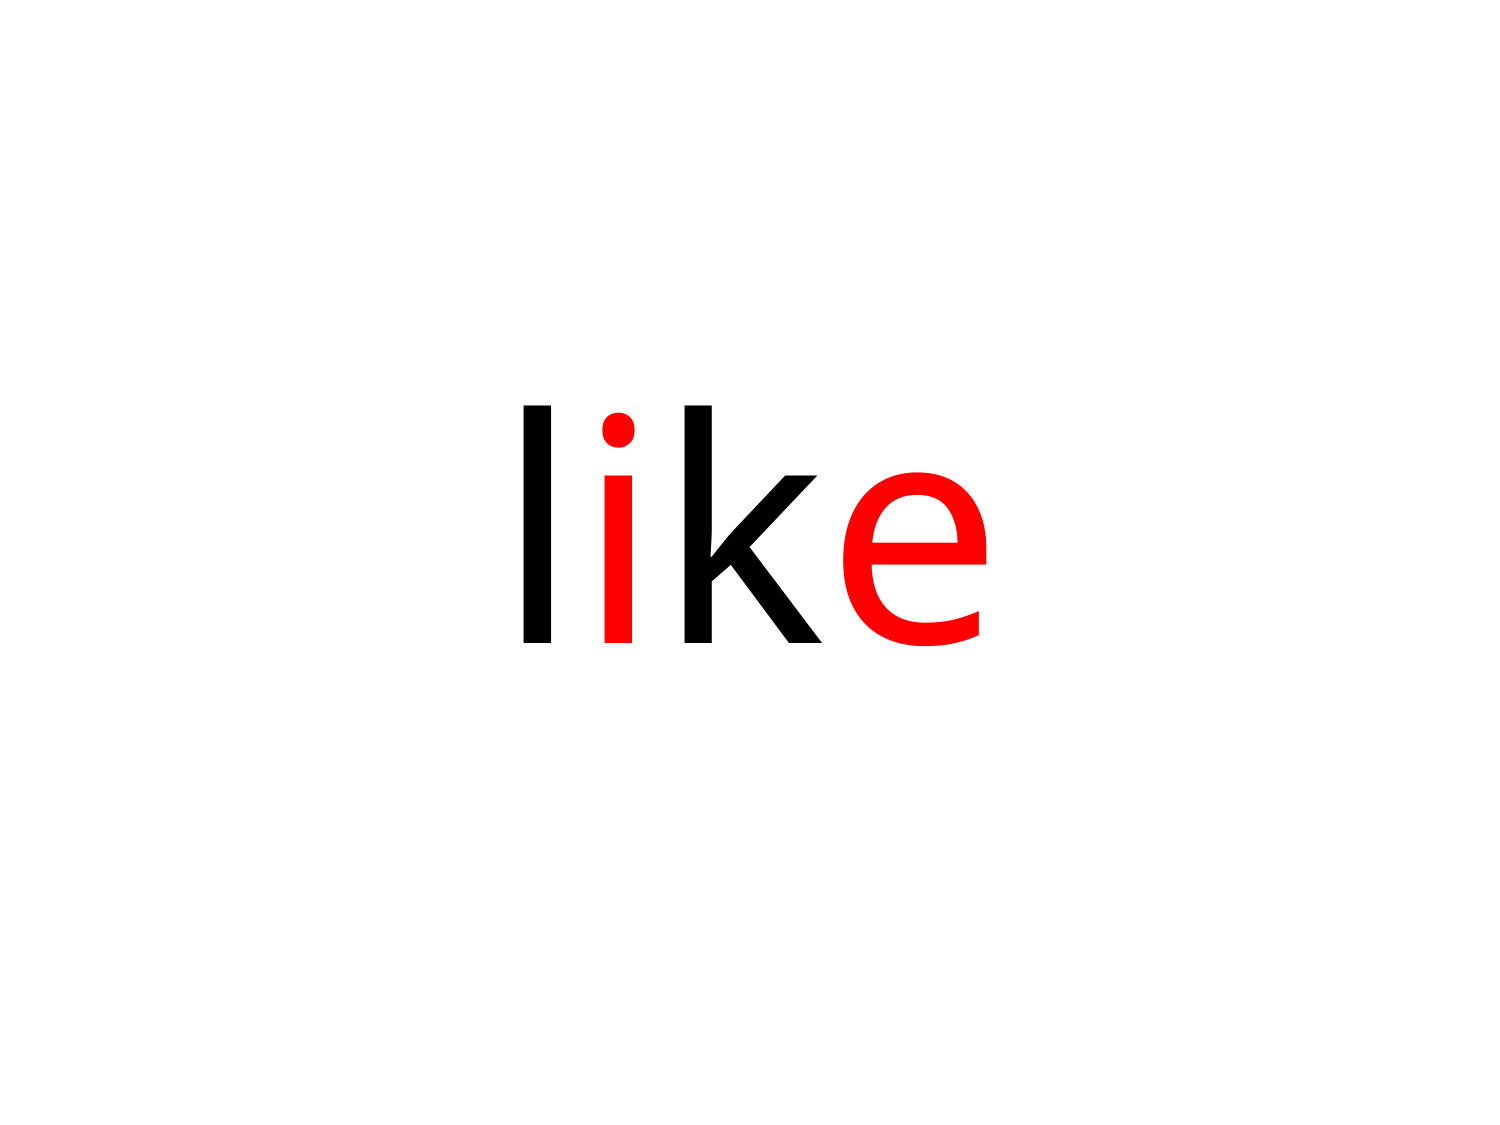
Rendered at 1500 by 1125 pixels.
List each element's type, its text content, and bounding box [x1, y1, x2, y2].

title like [75, 425, 1425, 613]
